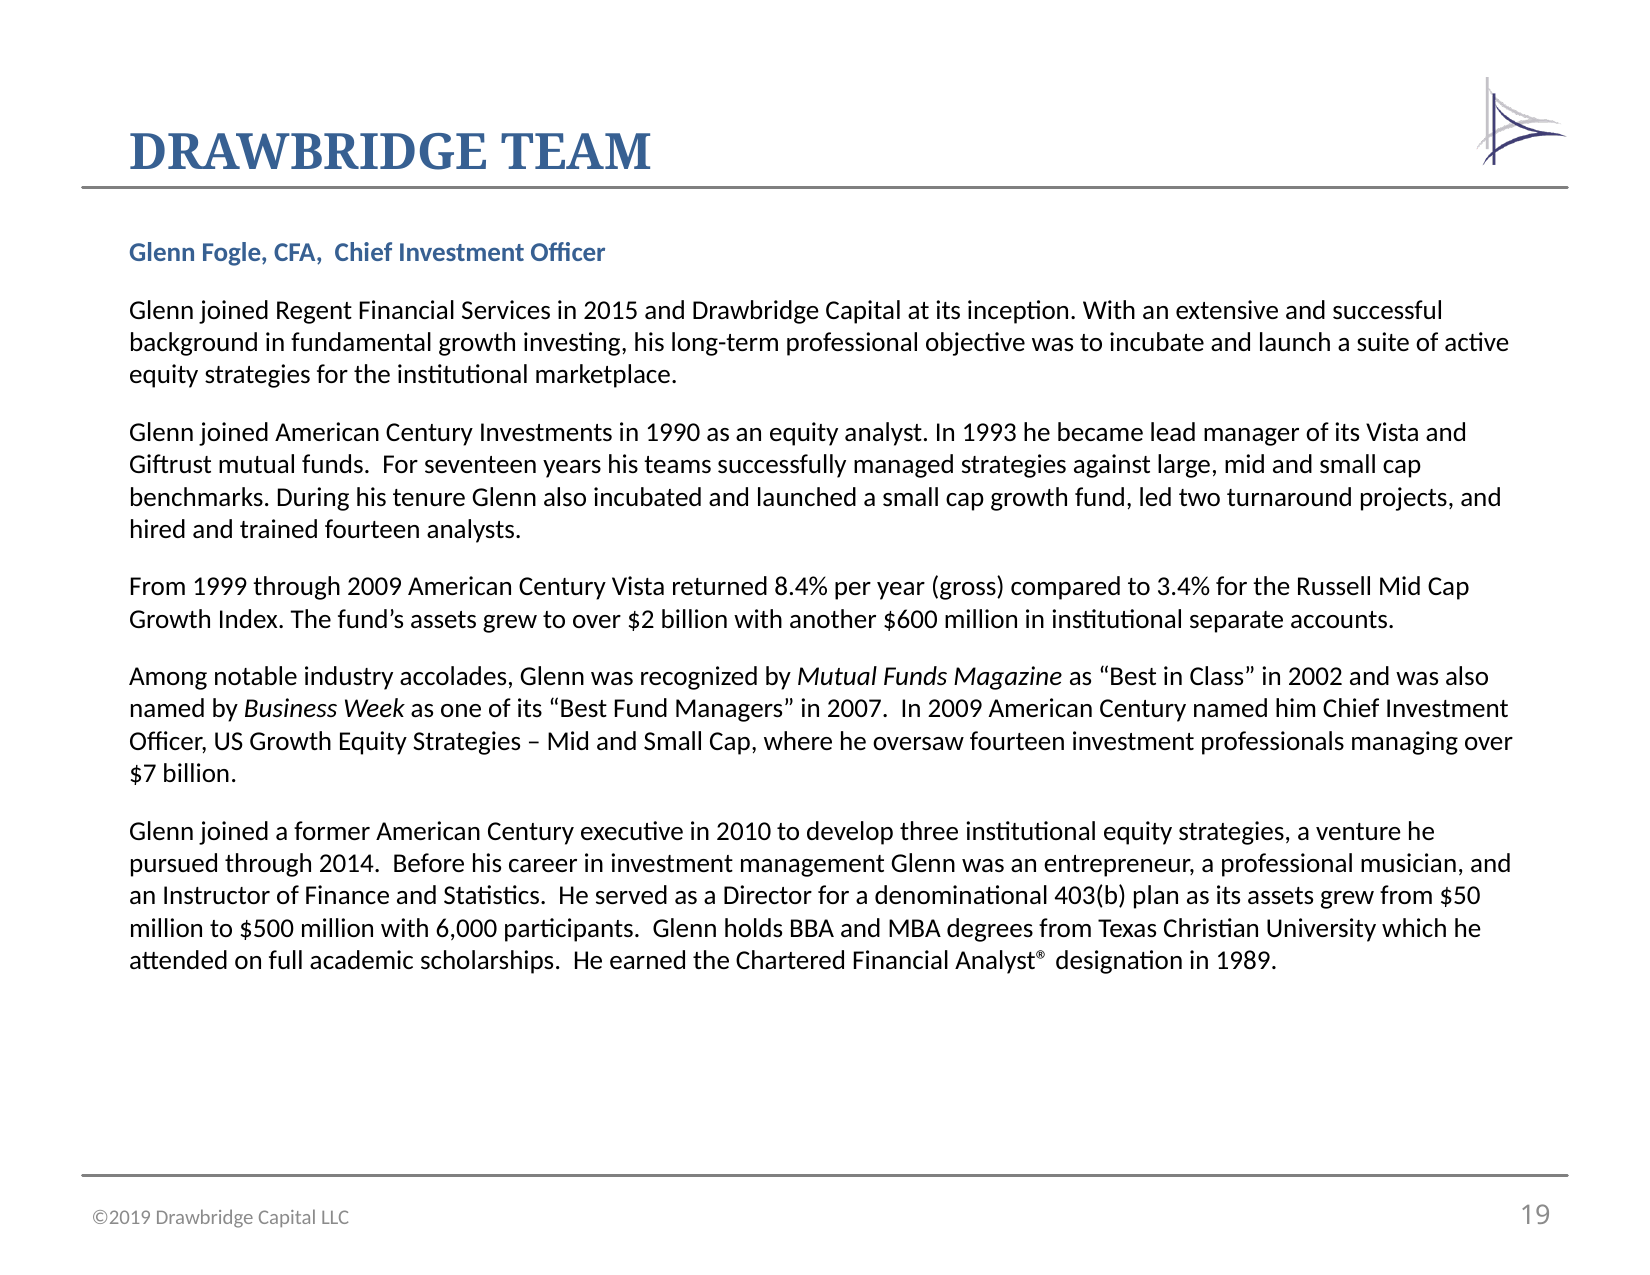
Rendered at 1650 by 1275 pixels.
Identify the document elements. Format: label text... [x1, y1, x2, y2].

title Drawbridge Team [82, 90, 1568, 187]
text_box Glenn Fogle, CFA, Chief Investment Officer Glenn joined Regent Financial Services in 2015 and Drawbridge Capital at its inception. With an extensive and successful background in fundamental growth investing, his long-term professional objective was to incubate and launch a suite of active equity strategies for the institutional marketplace. Glenn joined American Century Investments in 1990 as an equity analyst. In 1993 he became lead manager of its Vista and Giftrust mutual funds. For seventeen years his teams successfully managed strategies against large, mid and small cap benchmarks. During his tenure Glenn also incubated and launched a small cap growth fund, led two turnaround projects, and hired and trained fourteen analysts. From 1999 through 2009 American Century Vista returned 8.4% per year (gross) compared to 3.4% for the Russell Mid Cap Growth Index. The fund’s assets grew to over $2 billion with another $600 million in institutional separate accounts. Among notable industry accolades, Glenn was recognized by Mutual Funds Magazine as “Best in Class” in 2002 and was also named by Business Week as one of its “Best Fund Managers” in 2007. In 2009 American Century named him Chief Investment Officer, US Growth Equity Strategies – Mid and Small Cap, where he oversaw fourteen investment professionals managing over $7 billion. Glenn joined a former American Century executive in 2010 to develop three institutional equity strategies, a venture he pursued through 2014. Before his career in investment management Glenn was an entrepreneur, a professional musician, and an Instructor of Finance and Statistics. He served as a Director for a denominational 403(b) plan as its assets grew from $50 million to $500 million with 6,000 participants. Glenn holds BBA and MBA degrees from Texas Christian University which he attended on full academic scholarships. He earned the Chartered Financial Analyst® designation in 1989. [112, 226, 1538, 1088]
text_box ©2019 Drawbridge Capital LLC [75, 1182, 460, 1250]
picture [1470, 77, 1575, 177]
slide_number 18 [1182, 1181, 1568, 1250]
